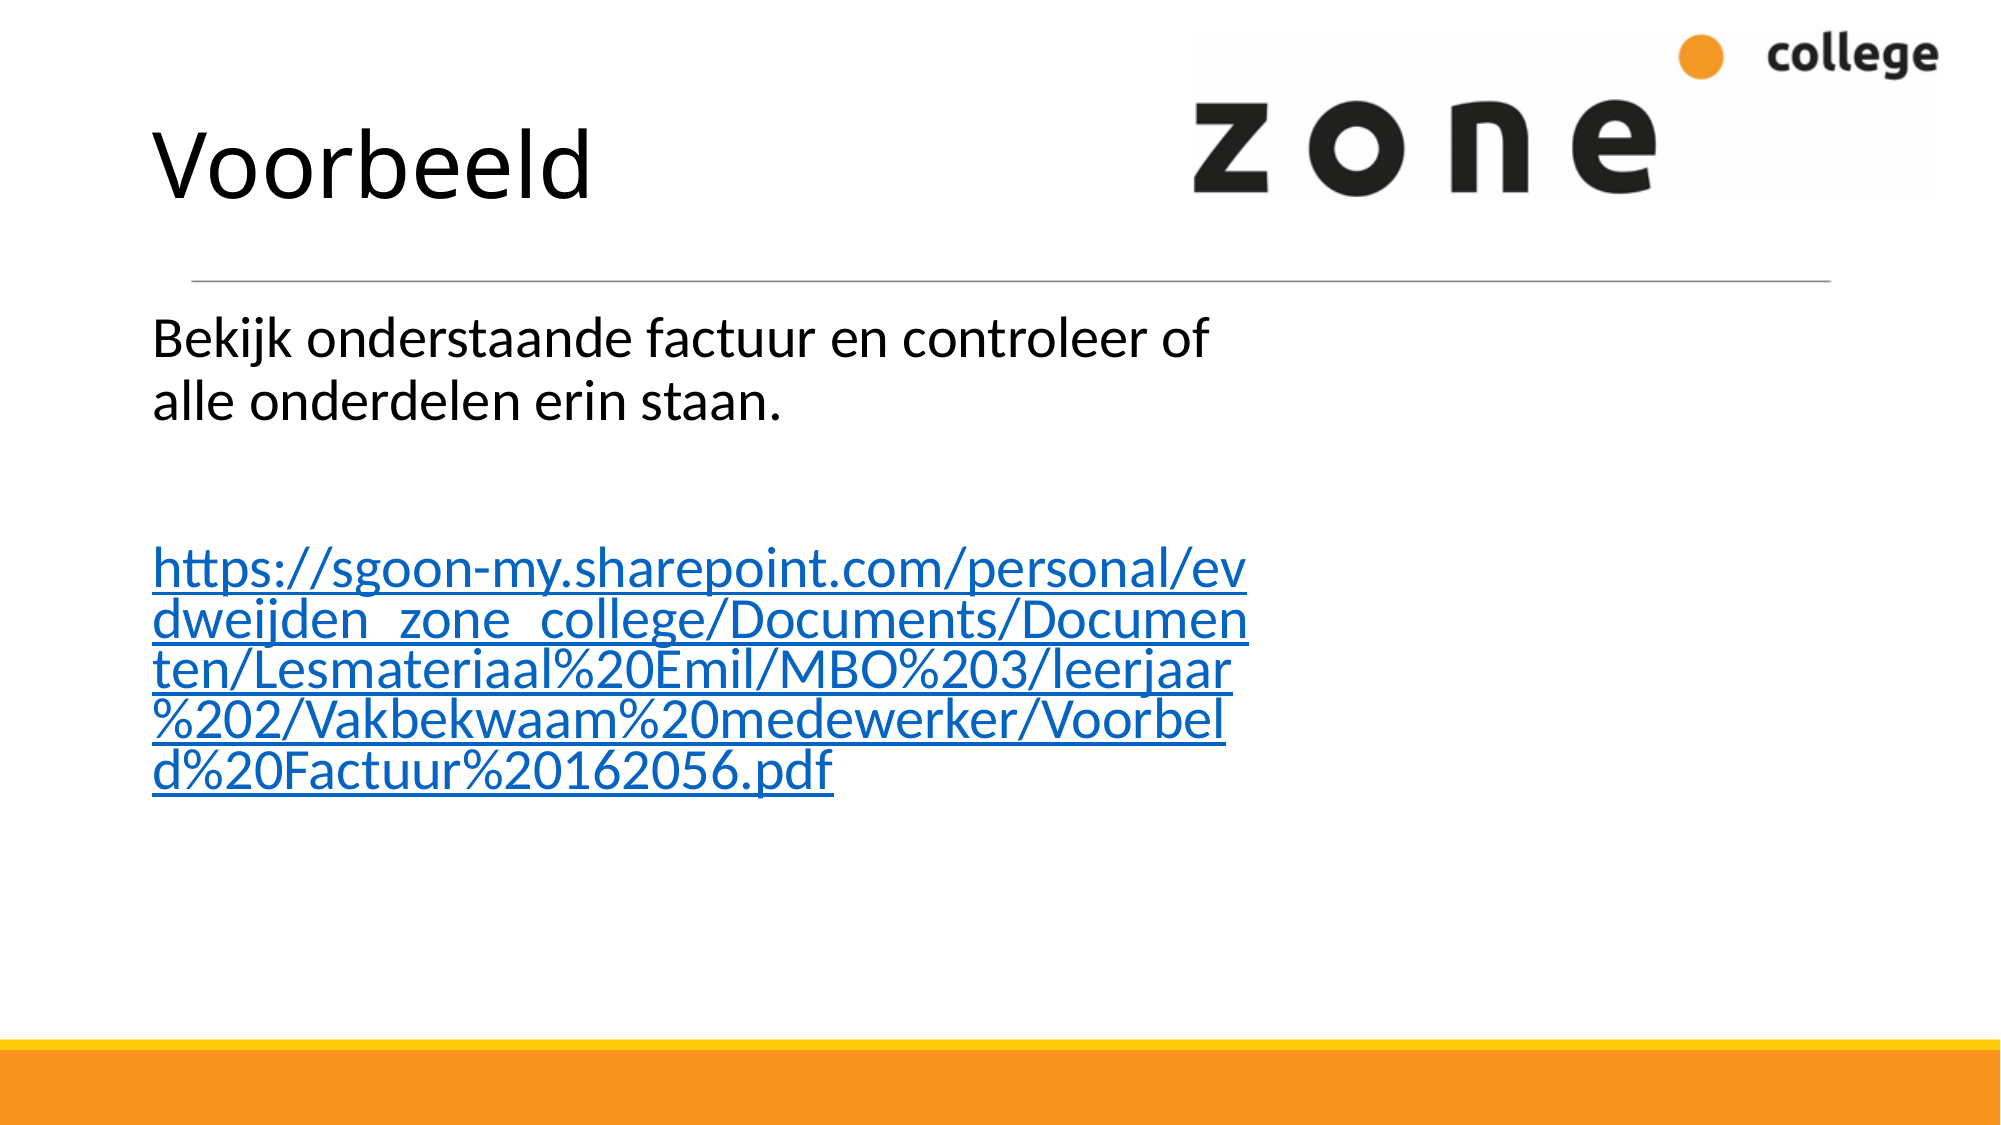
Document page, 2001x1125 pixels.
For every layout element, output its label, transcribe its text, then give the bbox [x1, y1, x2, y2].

title Voorbeeld [137, 59, 1863, 278]
picture [0, 0, 2001, 1125]
list Bekijk onderstaande factuur en controleer of alle onderdelen erin staan. https://sgoon-my.sharepoint.com/personal/evdweijden_zone_college/Documents/Documenten/Lesmateriaal%20Emil/MBO%203/leerjaar%202/Vakbekwaam%20medewerker/Voorbeld%20Factuur%20162056.pdf [137, 299, 1271, 1014]
